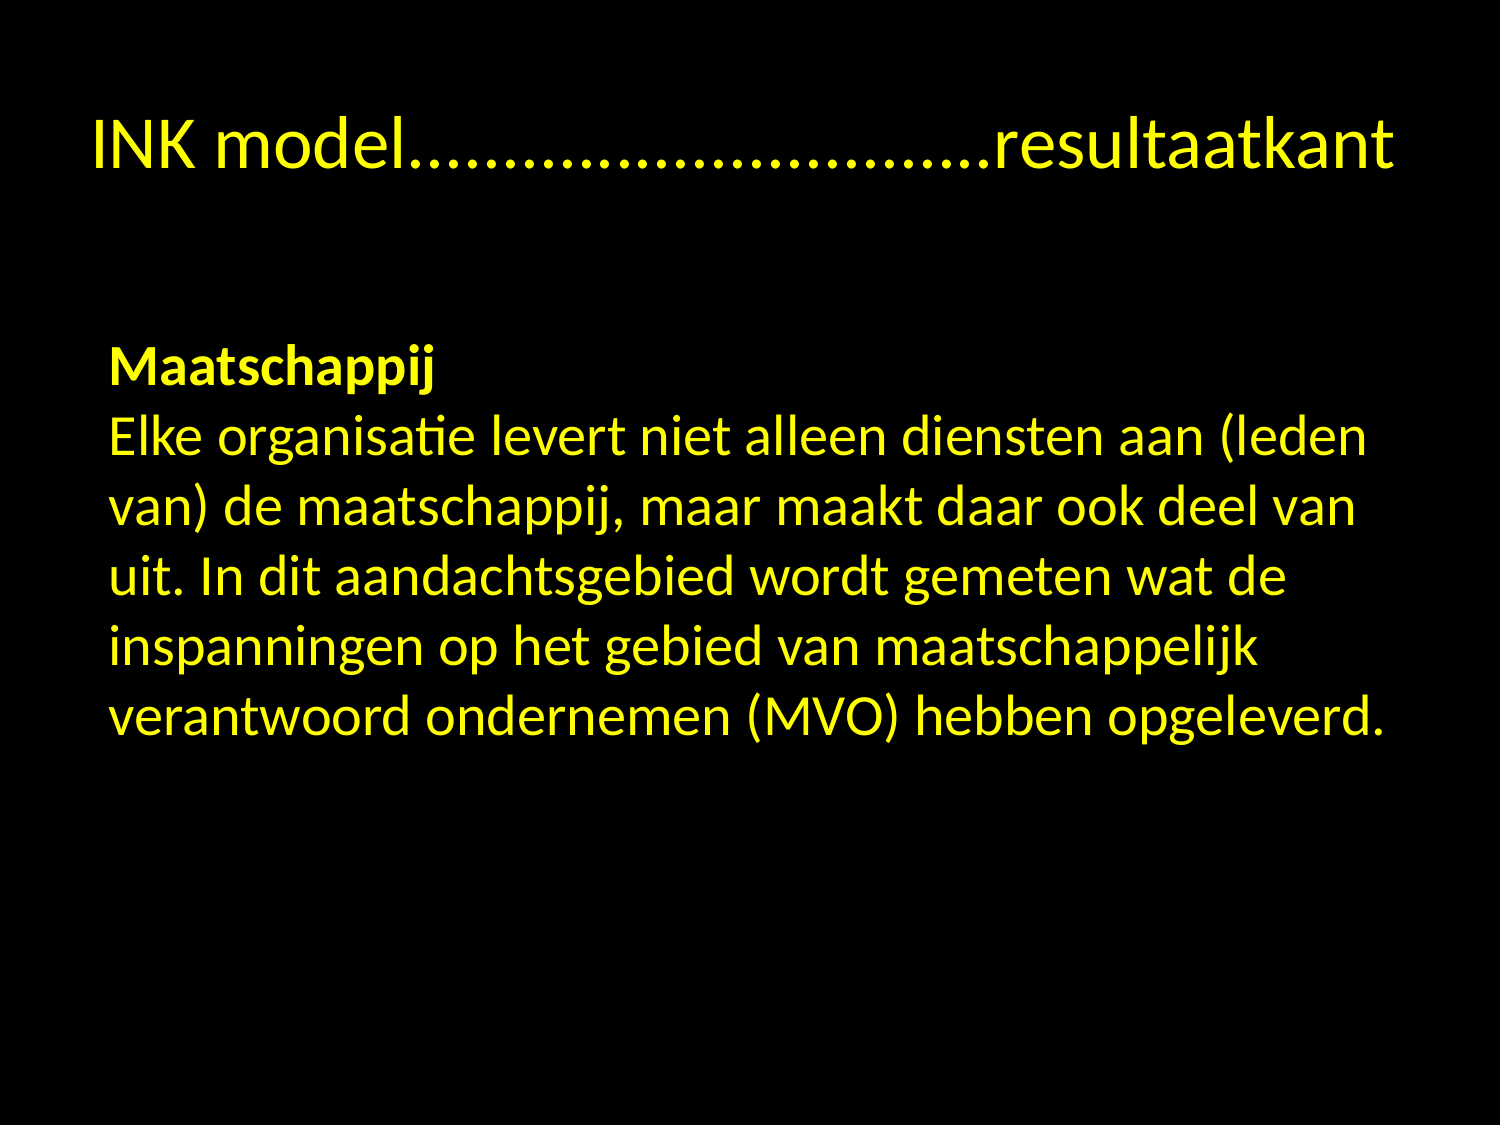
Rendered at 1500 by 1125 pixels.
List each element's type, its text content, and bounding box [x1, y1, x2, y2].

title INK model...............................resultaatkant [75, 45, 1425, 233]
text_box Maatschappij Elke organisatie levert niet alleen diensten aan (leden van) de maatschappij, maar maakt daar ook deel van uit. In dit aandachtsgebied wordt gemeten wat de inspanningen op het gebied van maatschappelijk verantwoord ondernemen (MVO) hebben opgeleverd. [94, 319, 1411, 755]
